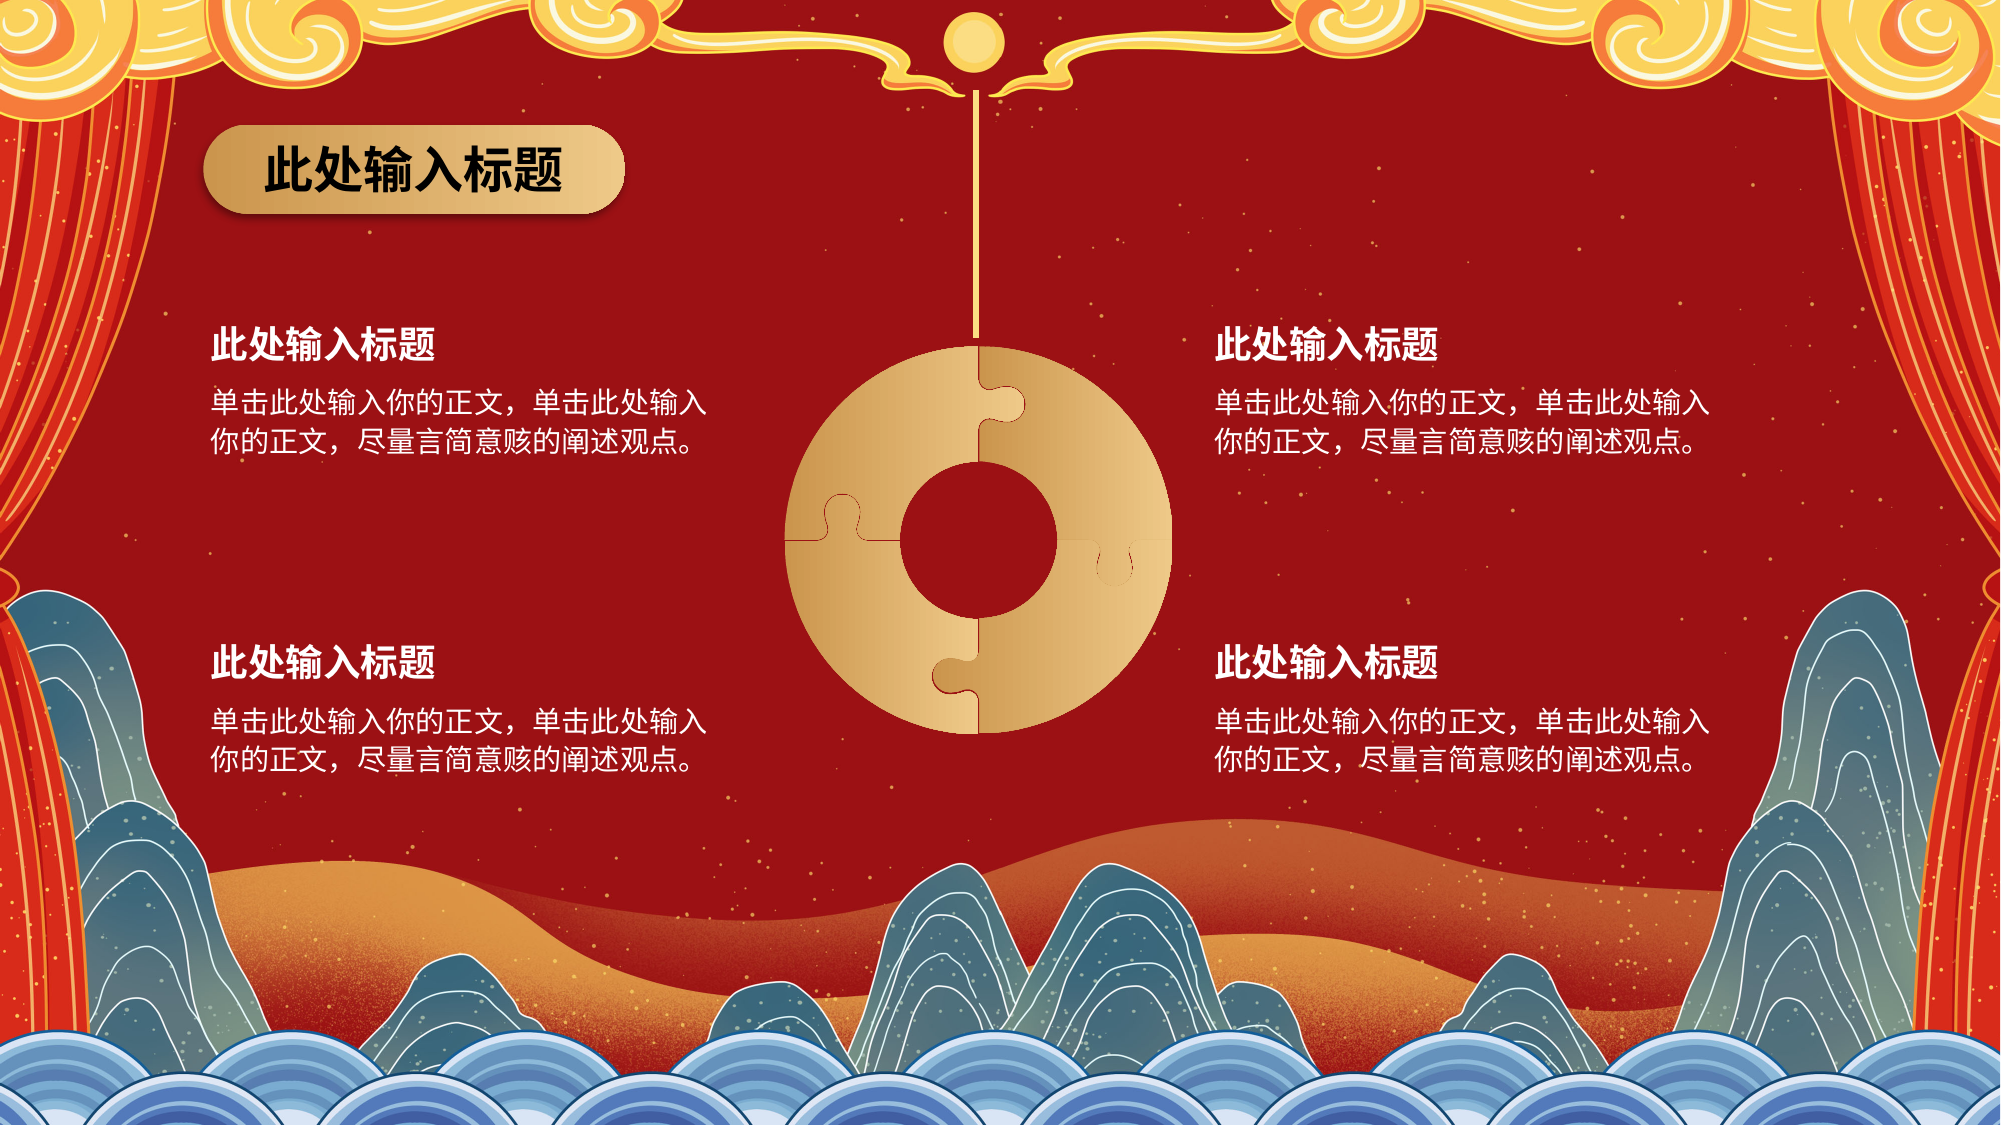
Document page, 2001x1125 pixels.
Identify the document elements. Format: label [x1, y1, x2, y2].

text_box [195, 631, 732, 785]
text_box [932, 539, 1173, 734]
text_box [1199, 313, 1735, 467]
text_box [979, 346, 1173, 586]
text_box [784, 494, 979, 735]
text_box [203, 124, 626, 214]
text_box [784, 346, 1025, 540]
text_box [195, 313, 732, 467]
text_box [1199, 631, 1735, 785]
picture [0, 0, 2001, 1125]
